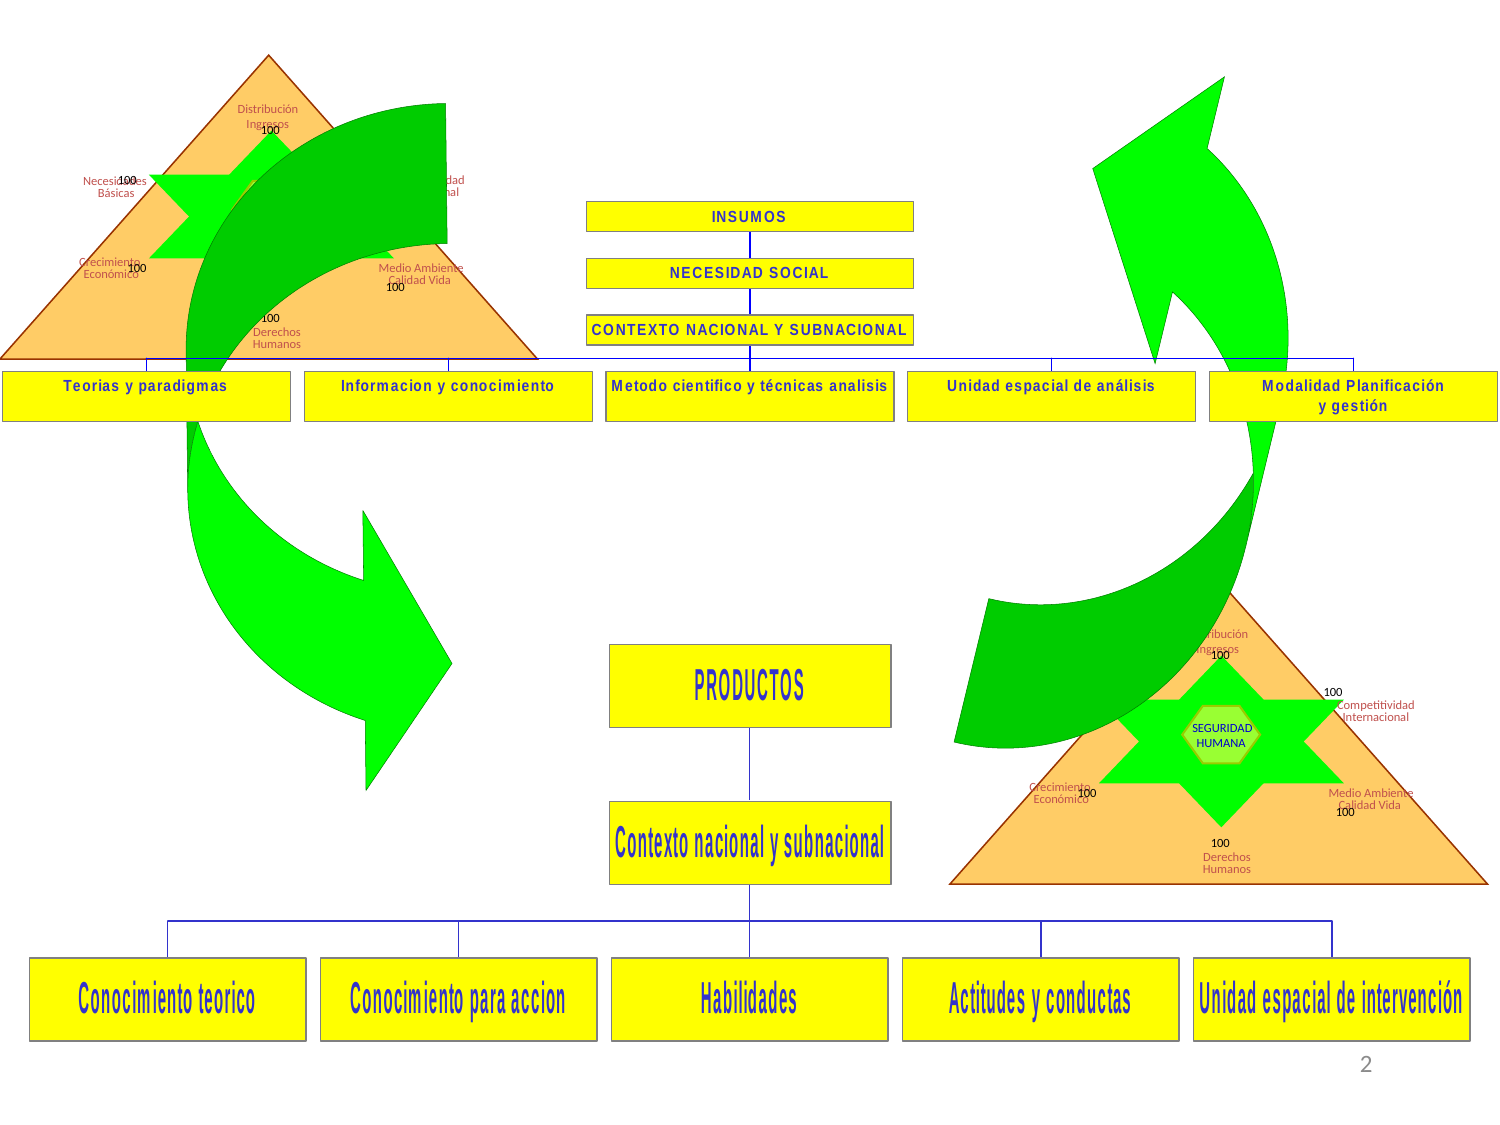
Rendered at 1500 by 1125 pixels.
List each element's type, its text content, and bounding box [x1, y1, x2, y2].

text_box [0, 42, 1500, 1048]
slide_number 2 [1074, 1056, 1388, 1100]
